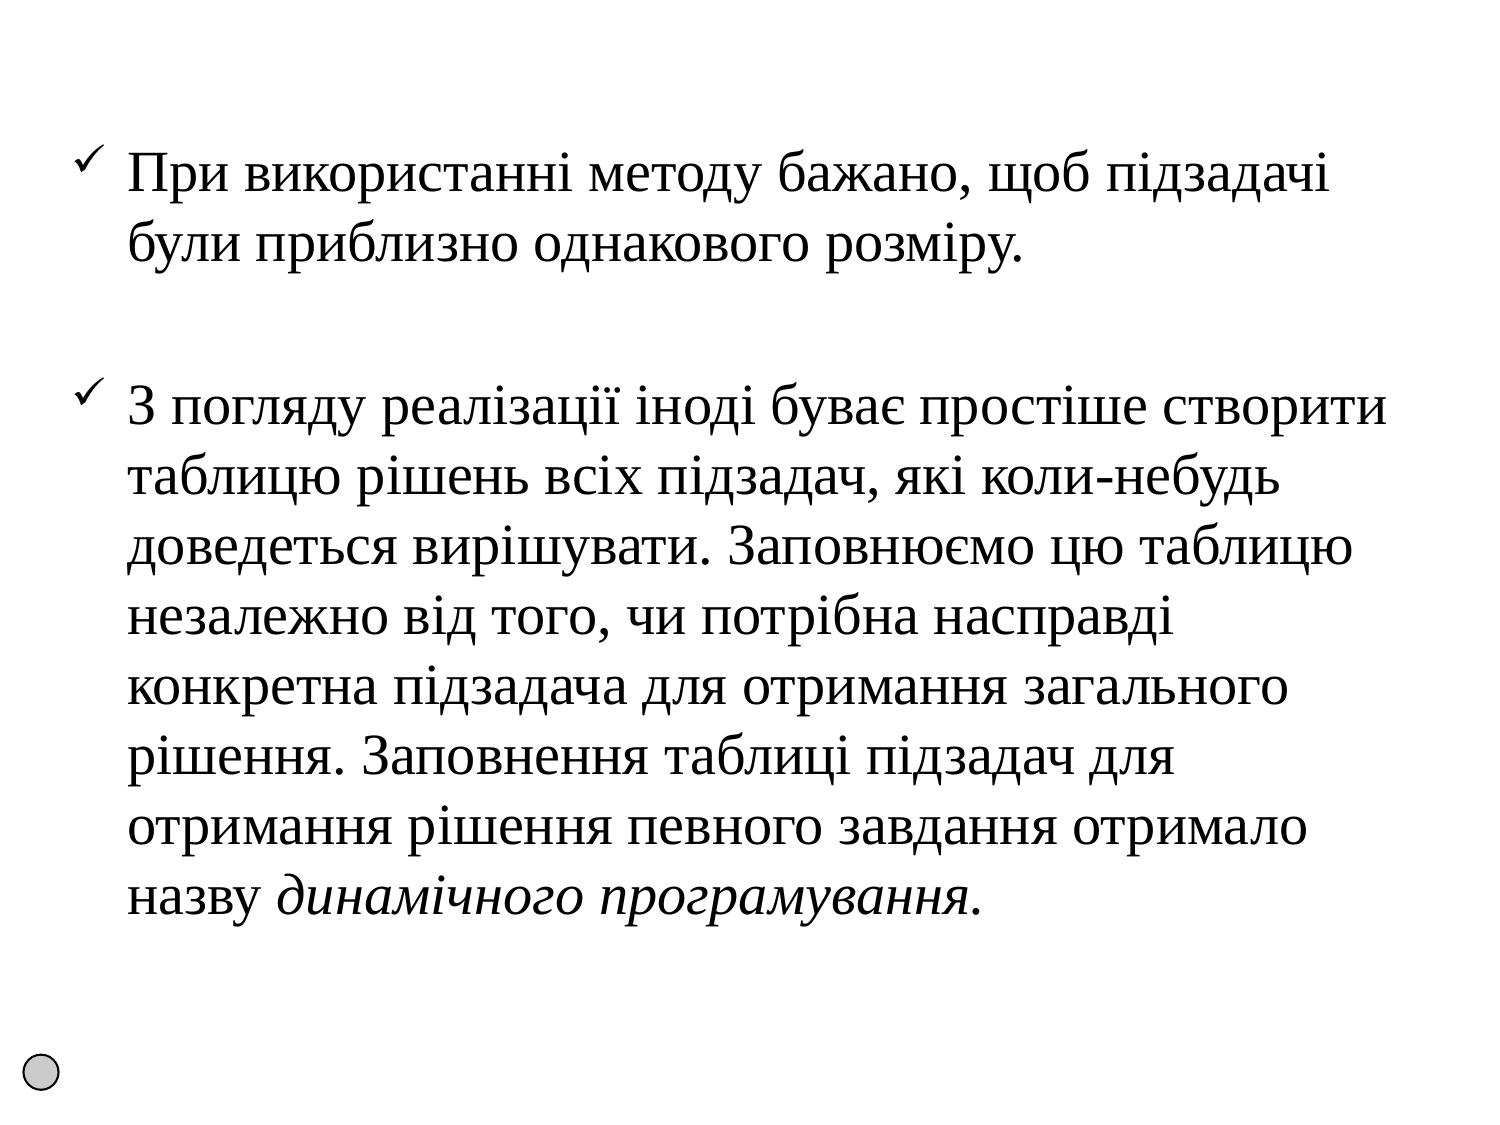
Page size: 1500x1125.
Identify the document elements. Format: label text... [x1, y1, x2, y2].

list При використанні методу бажано, щоб підзадачі були приблизно однакового розміру. З погляду реалізації іноді буває простіше створити таблицю рішень всіх підзадач, які коли-небудь доведеться вирішувати. Заповнюємо цю таблицю незалежно від того, чи потрібна насправді конкретна підзадача для отримання загального рішення. Заповнення таблиці підзадач для отримання рішення певного завдання отримало назву динамічного програмування. [40, 125, 1471, 1073]
text_box [23, 1054, 59, 1090]
